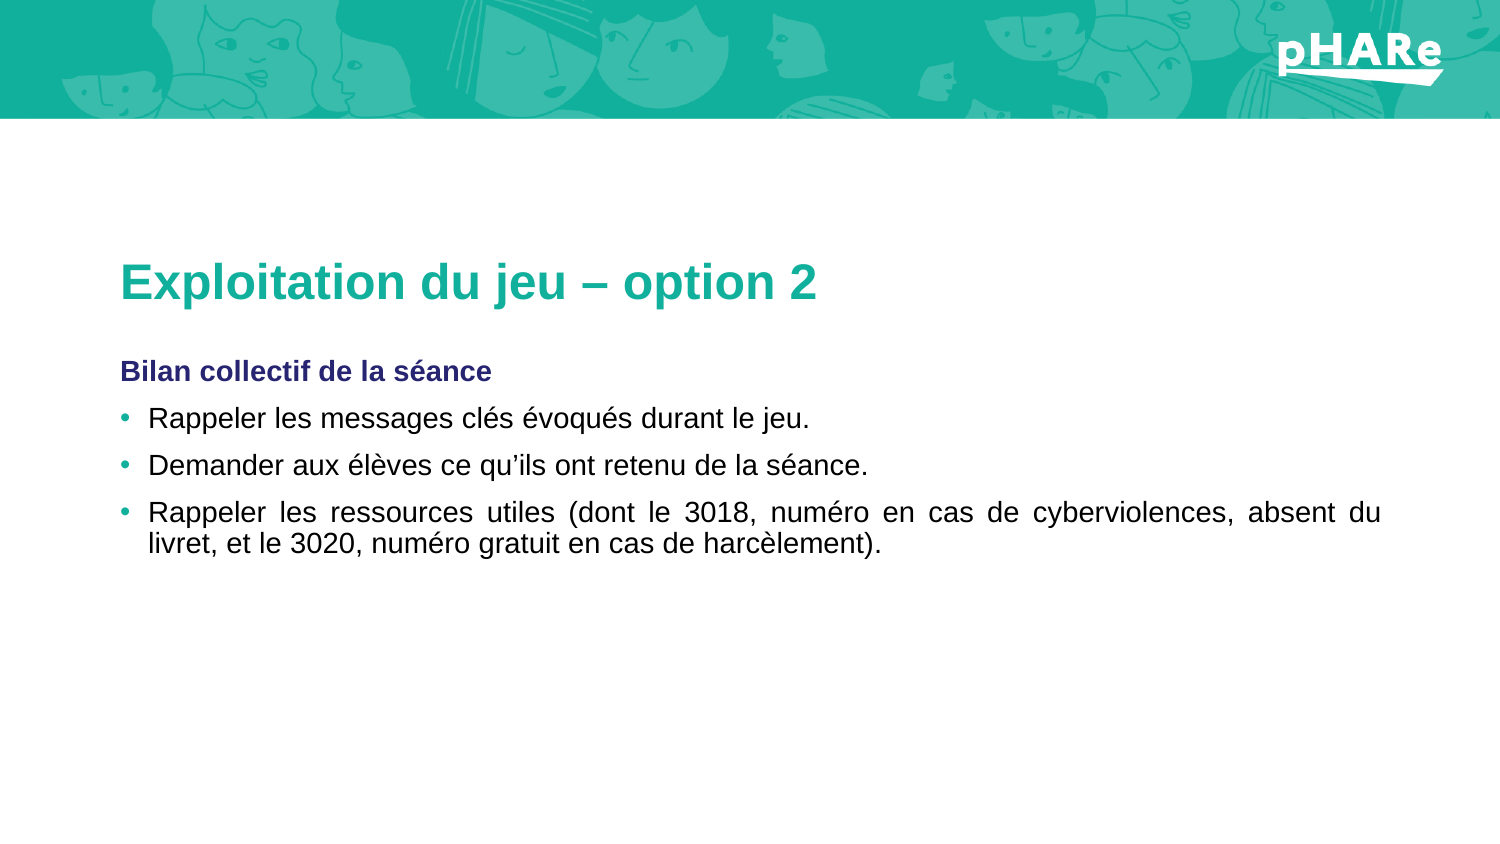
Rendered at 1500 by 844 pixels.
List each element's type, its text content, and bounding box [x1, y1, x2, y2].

text_box Bilan collectif de la séance Rappeler les messages clés évoqués durant le jeu. Demander aux élèves ce qu’ils ont retenu de la séance. Rappeler les ressources utiles (dont le 3018, numéro en cas de cyberviolences, absent du livret, et le 3020, numéro gratuit en cas de harcèlement). [105, 348, 1399, 688]
picture [0, 0, 1500, 119]
text_box Exploitation du jeu – option 2 [105, 224, 1488, 343]
